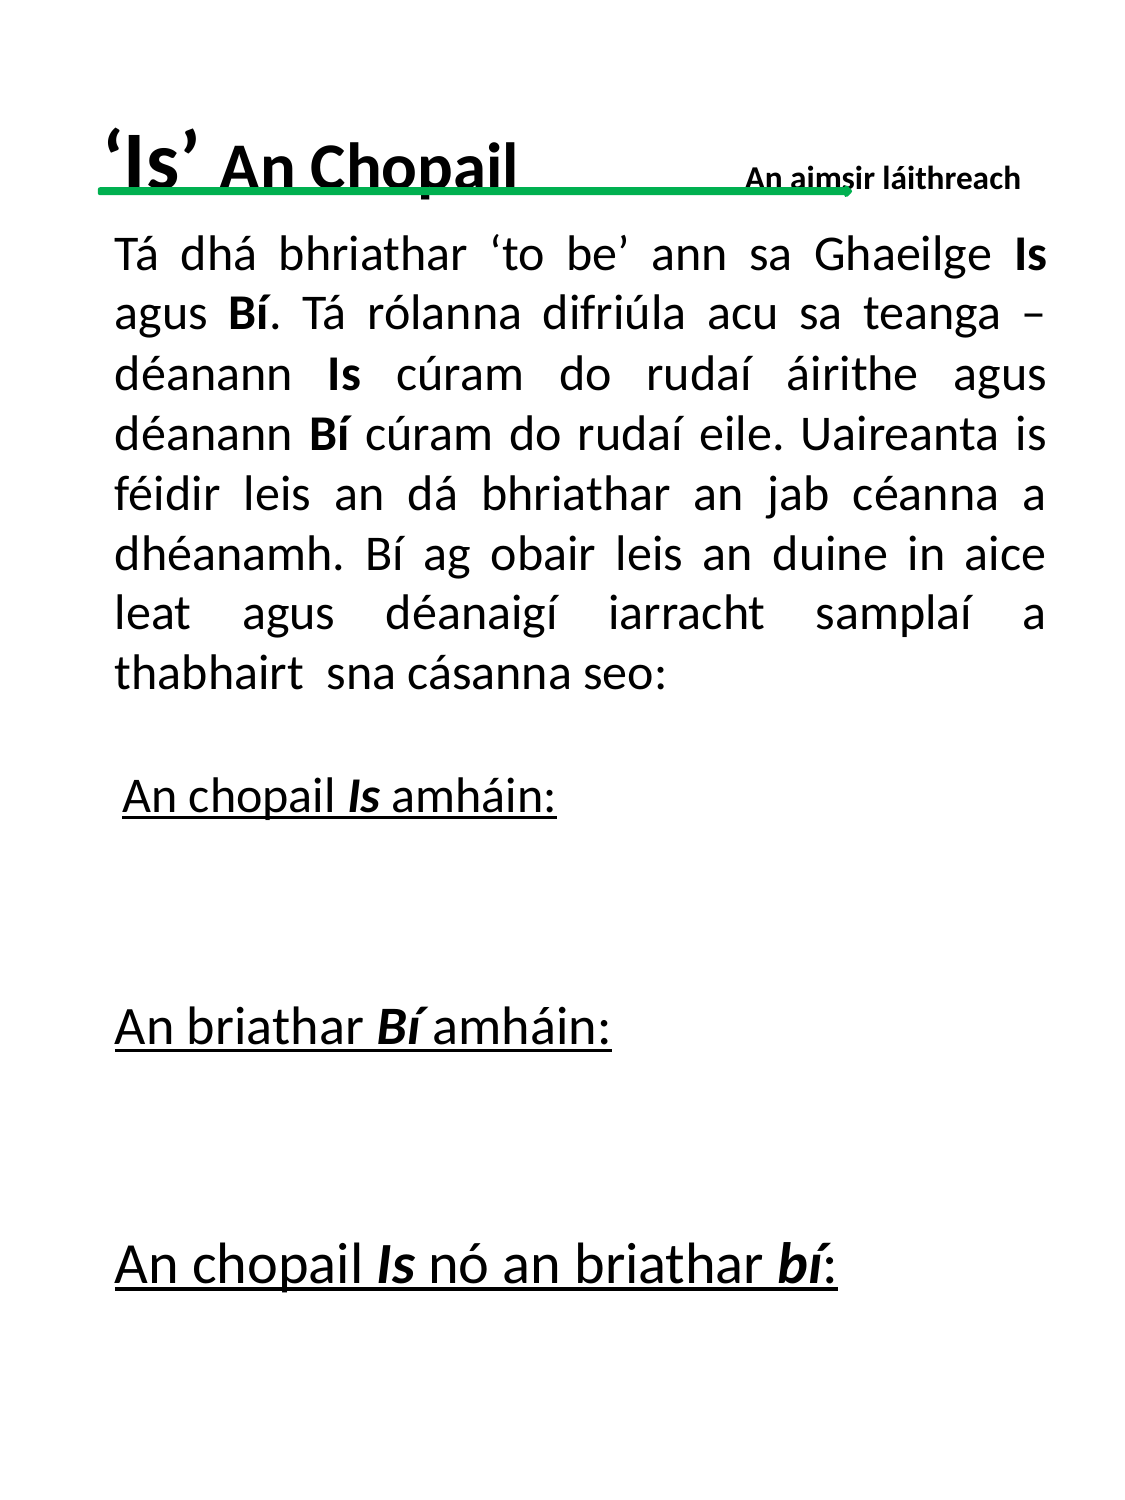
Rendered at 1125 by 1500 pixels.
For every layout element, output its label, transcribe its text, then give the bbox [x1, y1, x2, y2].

text_box [97, 185, 853, 197]
title ‘Is’ An Chopail An aimsir láithreach [87, 87, 1044, 225]
subtitle Tá dhá bhriathar ‘to be’ ann sa Ghaeilge Is agus Bí. Tá rólanna difriúla acu sa teanga – déanann Is cúram do rudaí áirithe agus déanann Bí cúram do rudaí eile. Uaireanta is féidir leis an dá bhriathar an jab céanna a dhéanamh. Bí ag obair leis an duine in aice leat agus déanaigí iarracht samplaí a thabhairt sna cásanna seo: An chopail Is amháin: An briathar Bí amháin: An chopail Is nó an briathar bí: [99, 212, 1063, 1438]
